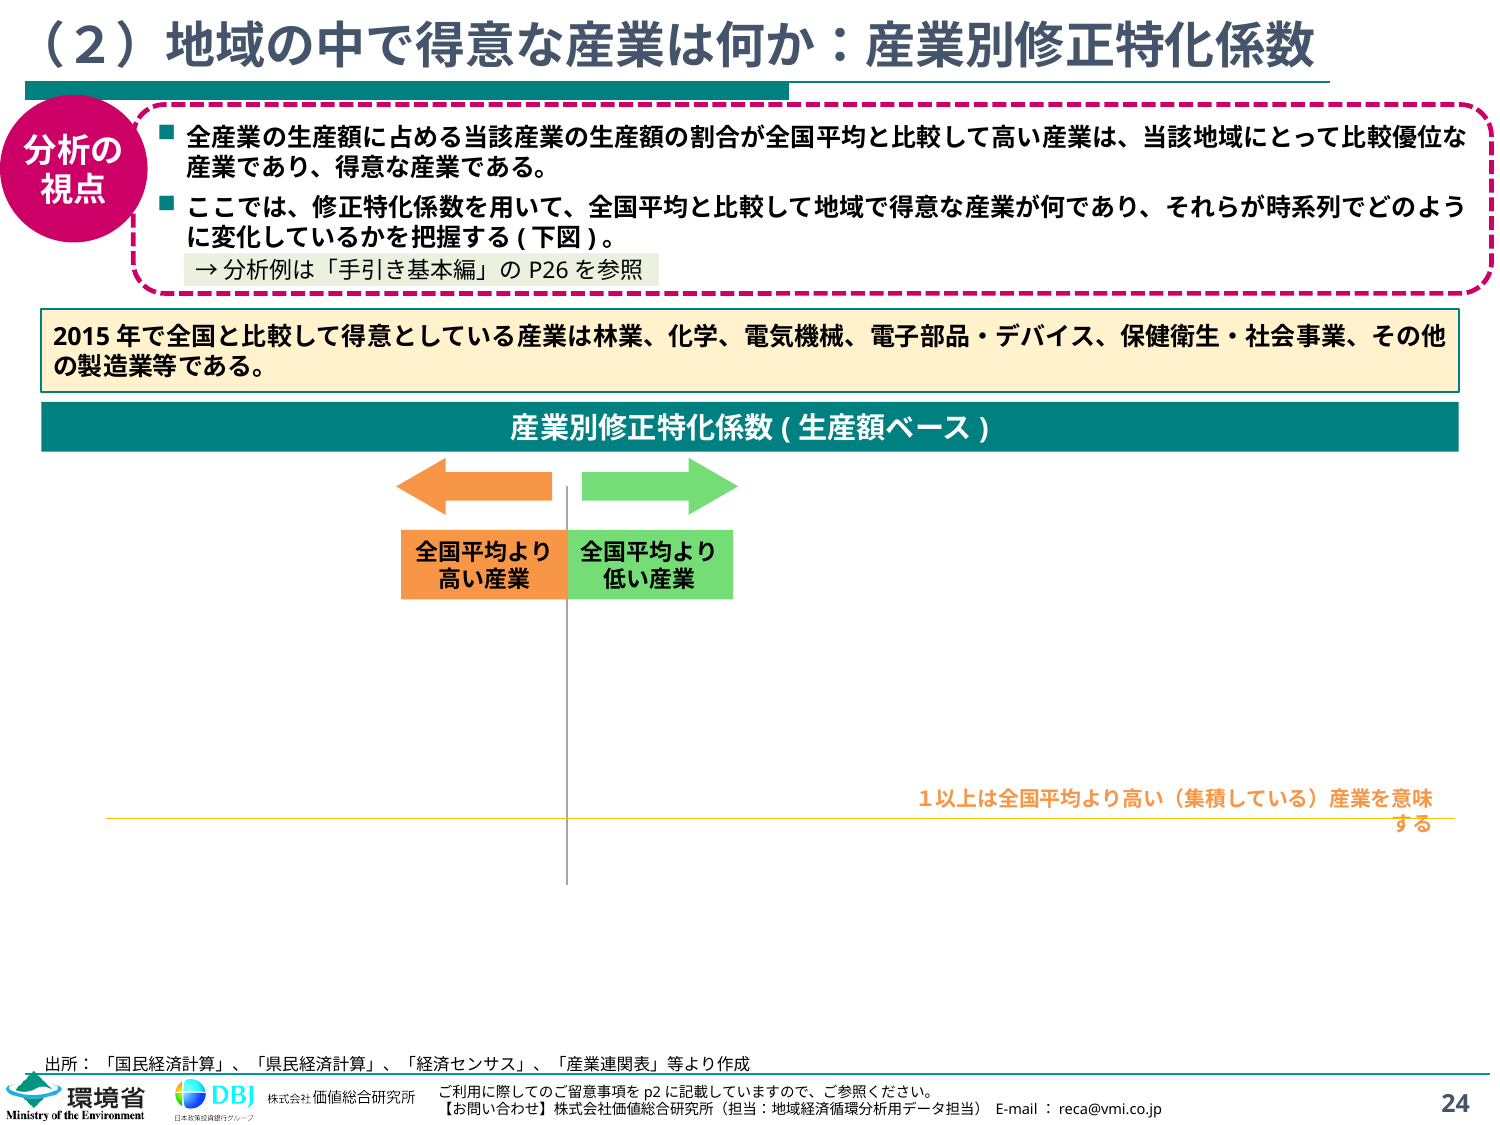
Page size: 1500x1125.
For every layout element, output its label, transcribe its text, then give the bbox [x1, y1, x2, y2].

text_box [580, 456, 741, 517]
text_box 出所： 「国民経済計算」、「県民経済計算」、「経済センサス」、「産業連関表」等より作成 [29, 1046, 823, 1082]
text_box １以上は全国平均より高い（集積している）産業を意味する [898, 778, 1448, 818]
text_box [394, 456, 555, 517]
text_box →分析例は「手引き基本編」のP26を参照 [183, 253, 659, 287]
title （２）地域の中で得意な産業は何か：産業別修正特化係数 [0, 0, 1492, 82]
picture [171, 1082, 419, 1125]
text_box １以上は全国平均より高い（集積している）産業を意味する [898, 828, 1448, 843]
text_box 分析の 視点 [0, 94, 148, 243]
text_box 2015年で全国と比較して得意としている産業は林業、化学、電気機械、電子部品・デバイス、保健衛生・社会事業、その他の製造業等である。 [41, 309, 1459, 392]
picture [2, 1071, 148, 1125]
text_box 産業別修正特化係数(生産額ベース) [41, 401, 1459, 452]
text_box 全国平均より 低い産業 [571, 529, 734, 600]
text_box 全国平均より 高い産業 [401, 529, 562, 600]
slide_number 24 [1411, 1079, 1500, 1122]
text_box 全産業の生産額に占める当該産業の生産額の割合が全国平均と比較して高い産業は、当該地域にとって比較優位な産業であり、得意な産業である。 ここでは、修正特化係数を用いて、全国平均と比較して地域で得意な産業が何であり、それらが時系列でどのように変化しているかを把握する(下図)。 [133, 104, 1492, 294]
